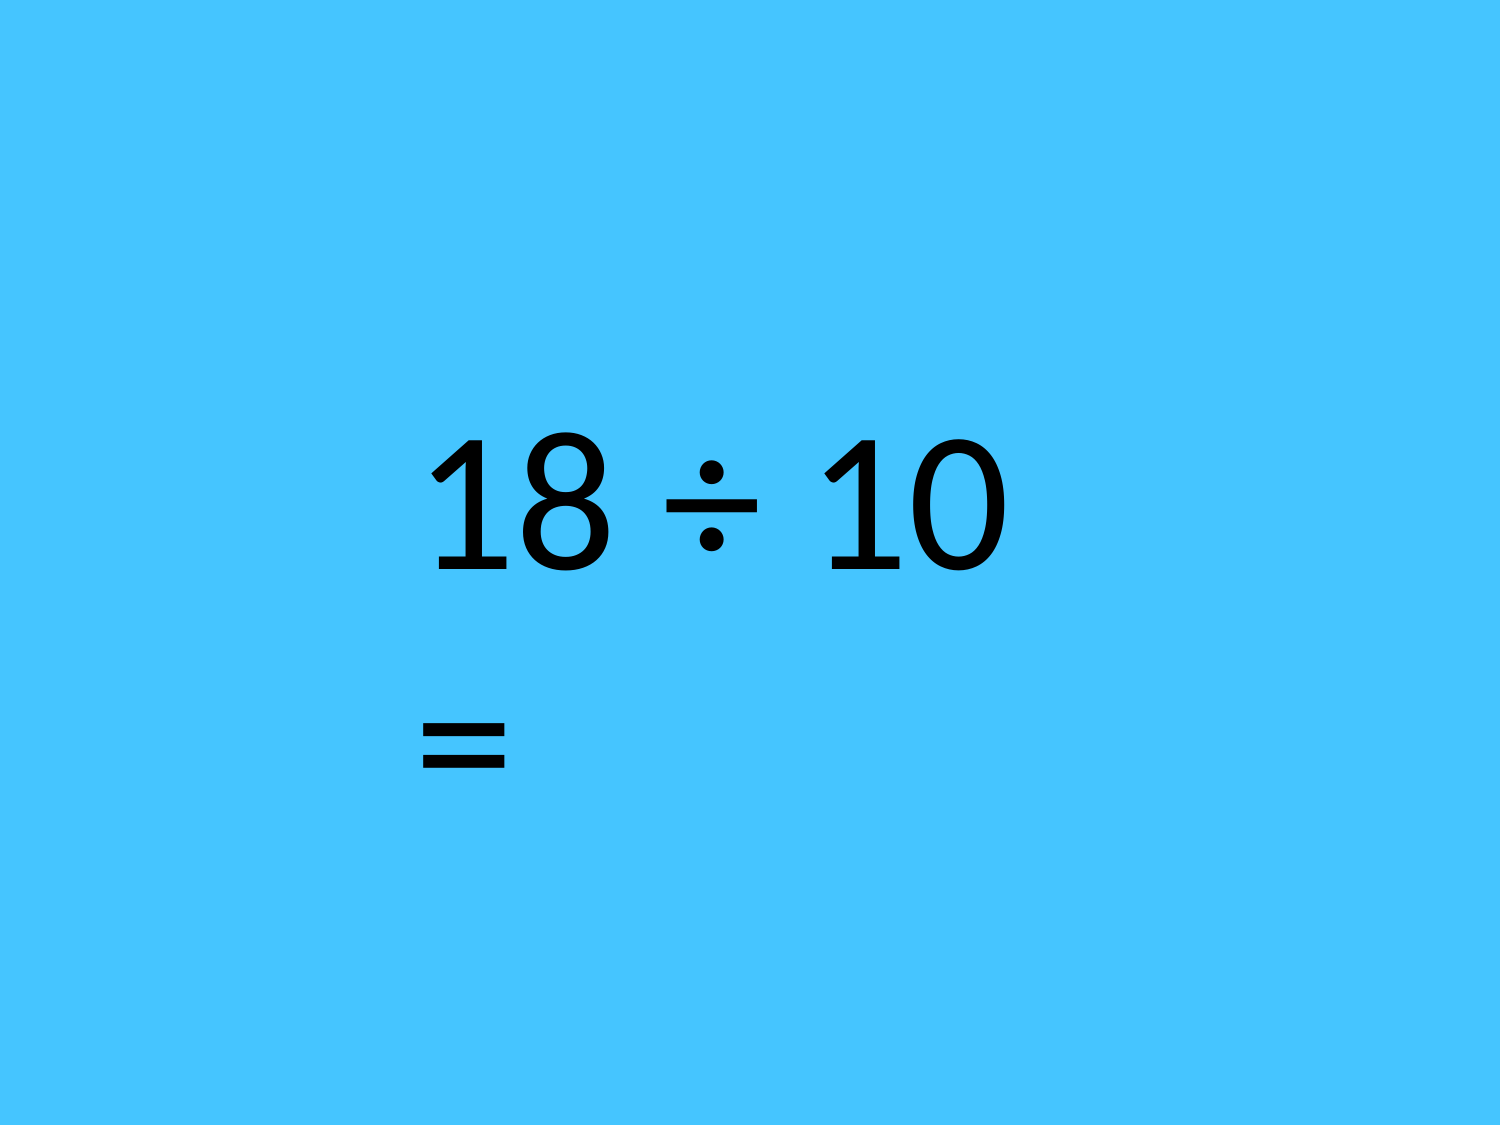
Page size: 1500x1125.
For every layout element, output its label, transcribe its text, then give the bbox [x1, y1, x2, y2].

text_box 18 ÷ 10 = [399, 362, 1138, 858]
